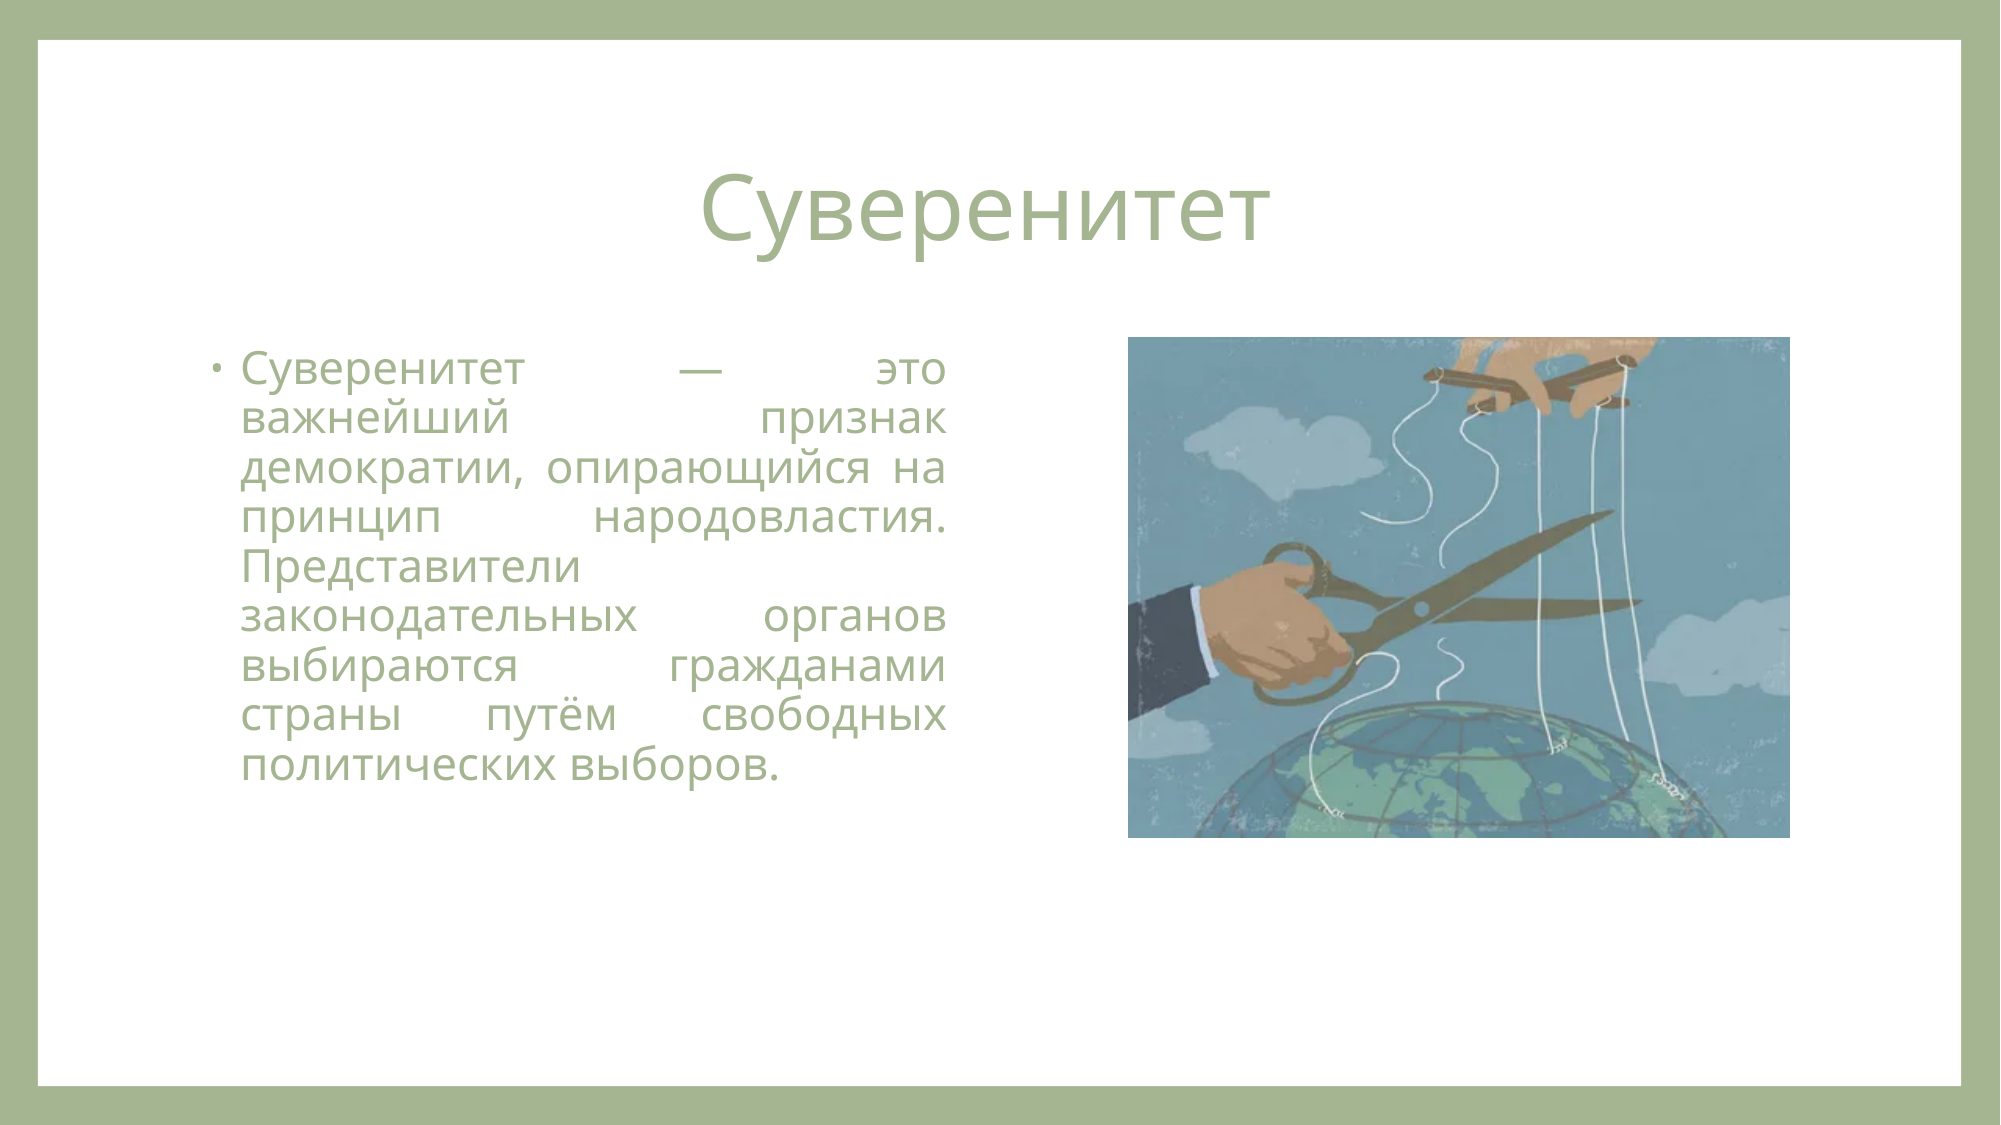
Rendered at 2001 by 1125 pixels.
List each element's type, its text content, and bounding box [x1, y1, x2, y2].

list Суверенитет — это важнейший признак демократии, опирающийся на принцип народовластия. Представители законодательных органов выбираются гражданами страны путём свободных политических выборов. [187, 337, 963, 985]
title Суверенитет [187, 99, 1808, 323]
picture [1128, 337, 1790, 838]
